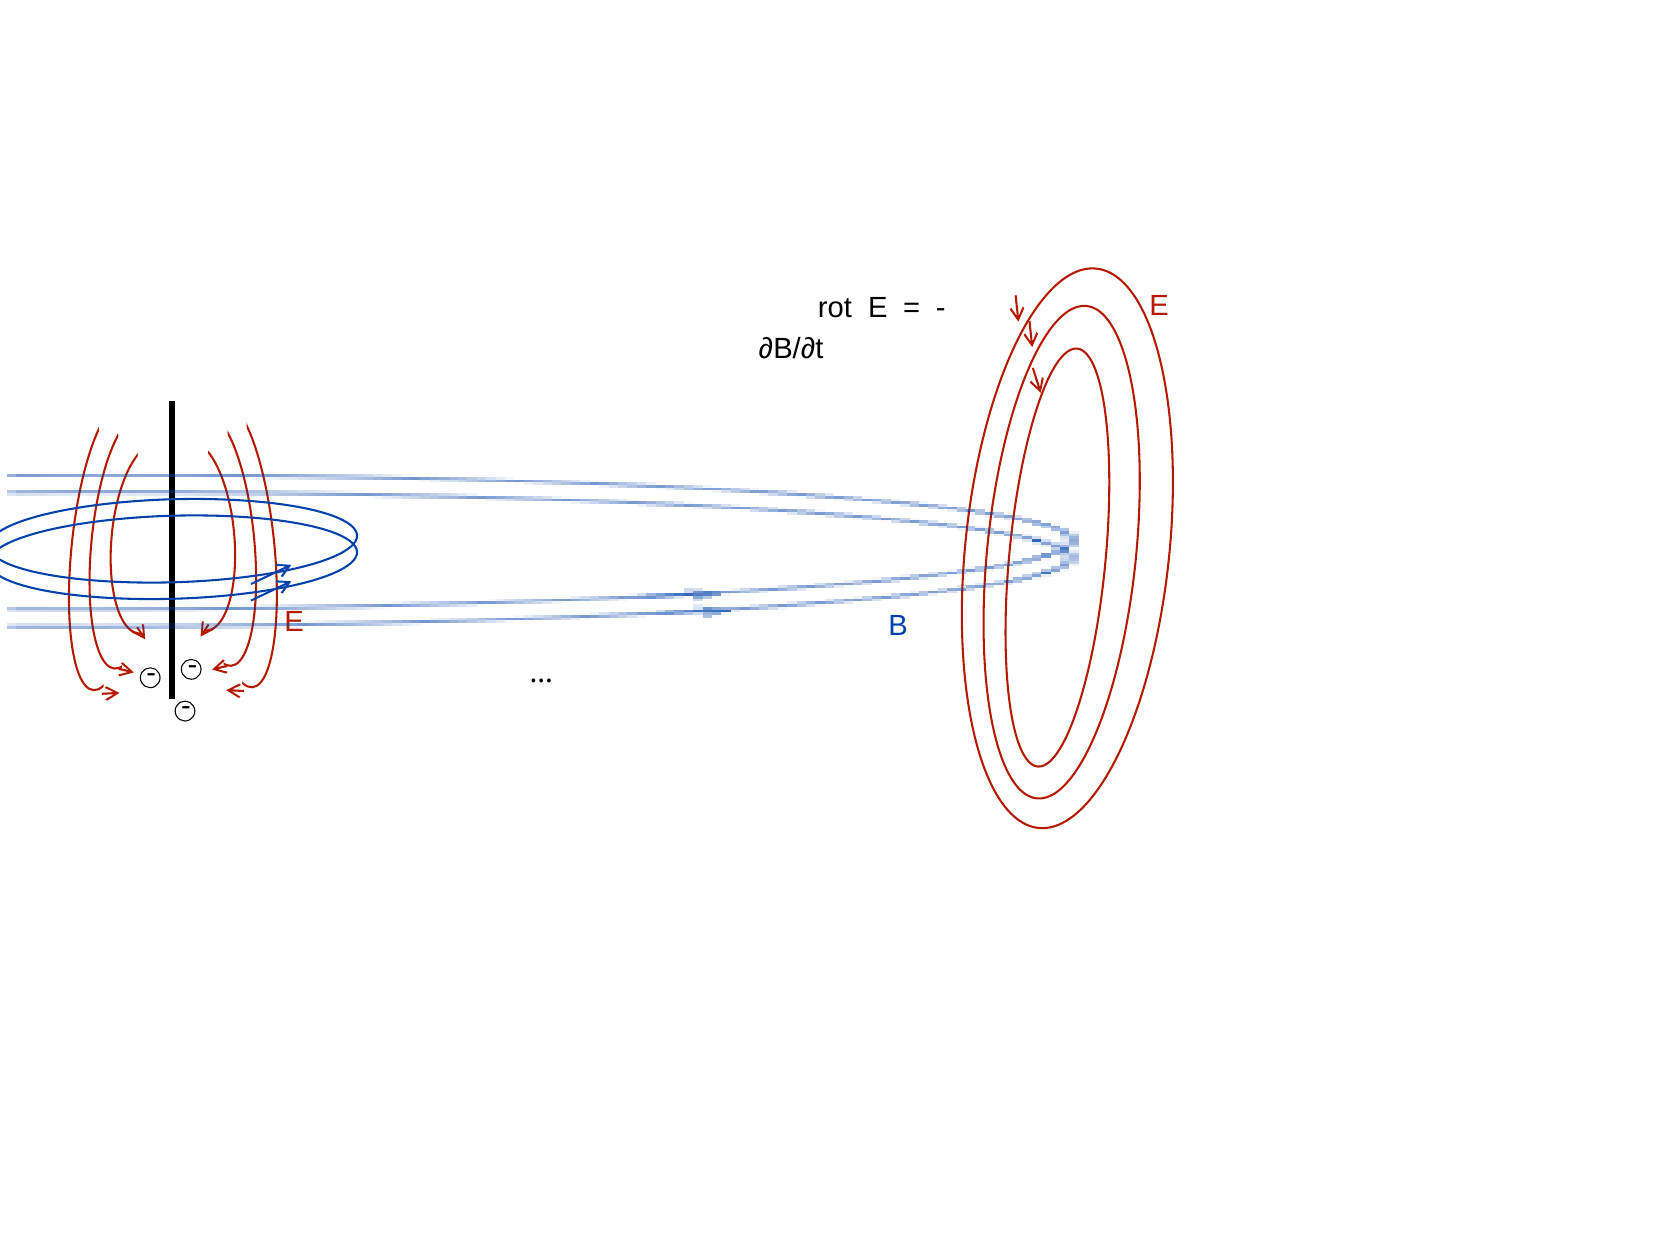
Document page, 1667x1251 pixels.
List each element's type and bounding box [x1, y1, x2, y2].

text_box [0, 257, 1199, 839]
